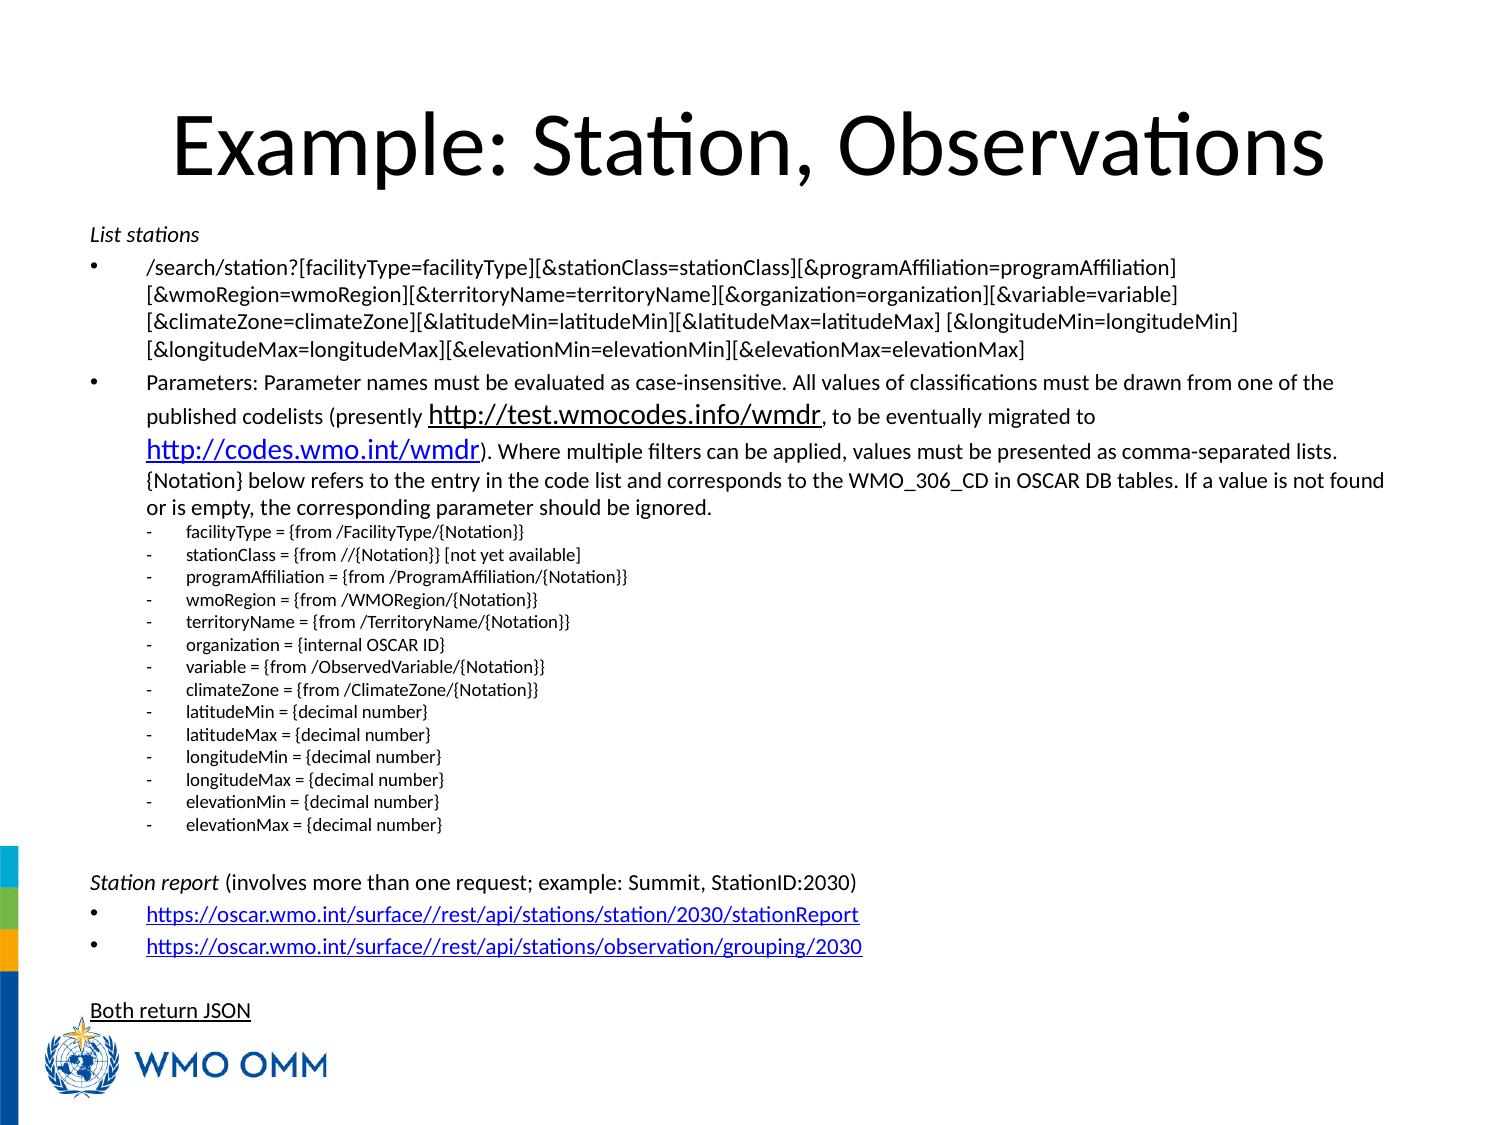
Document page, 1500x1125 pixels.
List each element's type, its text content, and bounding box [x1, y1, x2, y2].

list List stations /search/station?[facilityType=facilityType][&stationClass=stationClass][&programAffiliation=programAffiliation][&wmoRegion=wmoRegion][&territoryName=territoryName][&organization=organization][&variable=variable][&climateZone=climateZone][&latitudeMin=latitudeMin][&latitudeMax=latitudeMax] [&longitudeMin=longitudeMin] [&longitudeMax=longitudeMax][&elevationMin=elevationMin][&elevationMax=elevationMax] Parameters: Parameter names must be evaluated as case-insensitive. All values of classifications must be drawn from one of the published codelists (presently http://test.wmocodes.info/wmdr, to be eventually migrated to http://codes.wmo.int/wmdr). Where multiple filters can be applied, values must be presented as comma-separated lists. {Notation} below refers to the entry in the code list and corresponds to the WMO_306_CD in OSCAR DB tables. If a value is not found or is empty, the corresponding parameter should be ignored. - facilityType = {from /FacilityType/{Notation}} - stationClass = {from //{Notation}} [not yet available] - programAffiliation = {from /ProgramAffiliation/{Notation}} - wmoRegion = {from /WMORegion/{Notation}} - territoryName = {from /TerritoryName/{Notation}} - organization = {internal OSCAR ID} - variable = {from /ObservedVariable/{Notation}} - climateZone = {from /ClimateZone/{Notation}} - latitudeMin = {decimal number} - latitudeMax = {decimal number} - longitudeMin = {decimal number} - longitudeMax = {decimal number} - elevationMin = {decimal number} - elevationMax = {decimal number} Station report (involves more than one request; example: Summit, StationID:2030) https://oscar.wmo.int/surface//rest/api/stations/station/2030/stationReport https://oscar.wmo.int/surface//rest/api/stations/observation/grouping/2030 Both return JSON [75, 212, 1425, 1005]
title Example: Station, Observations [75, 45, 1425, 212]
picture [0, 845, 327, 1125]
